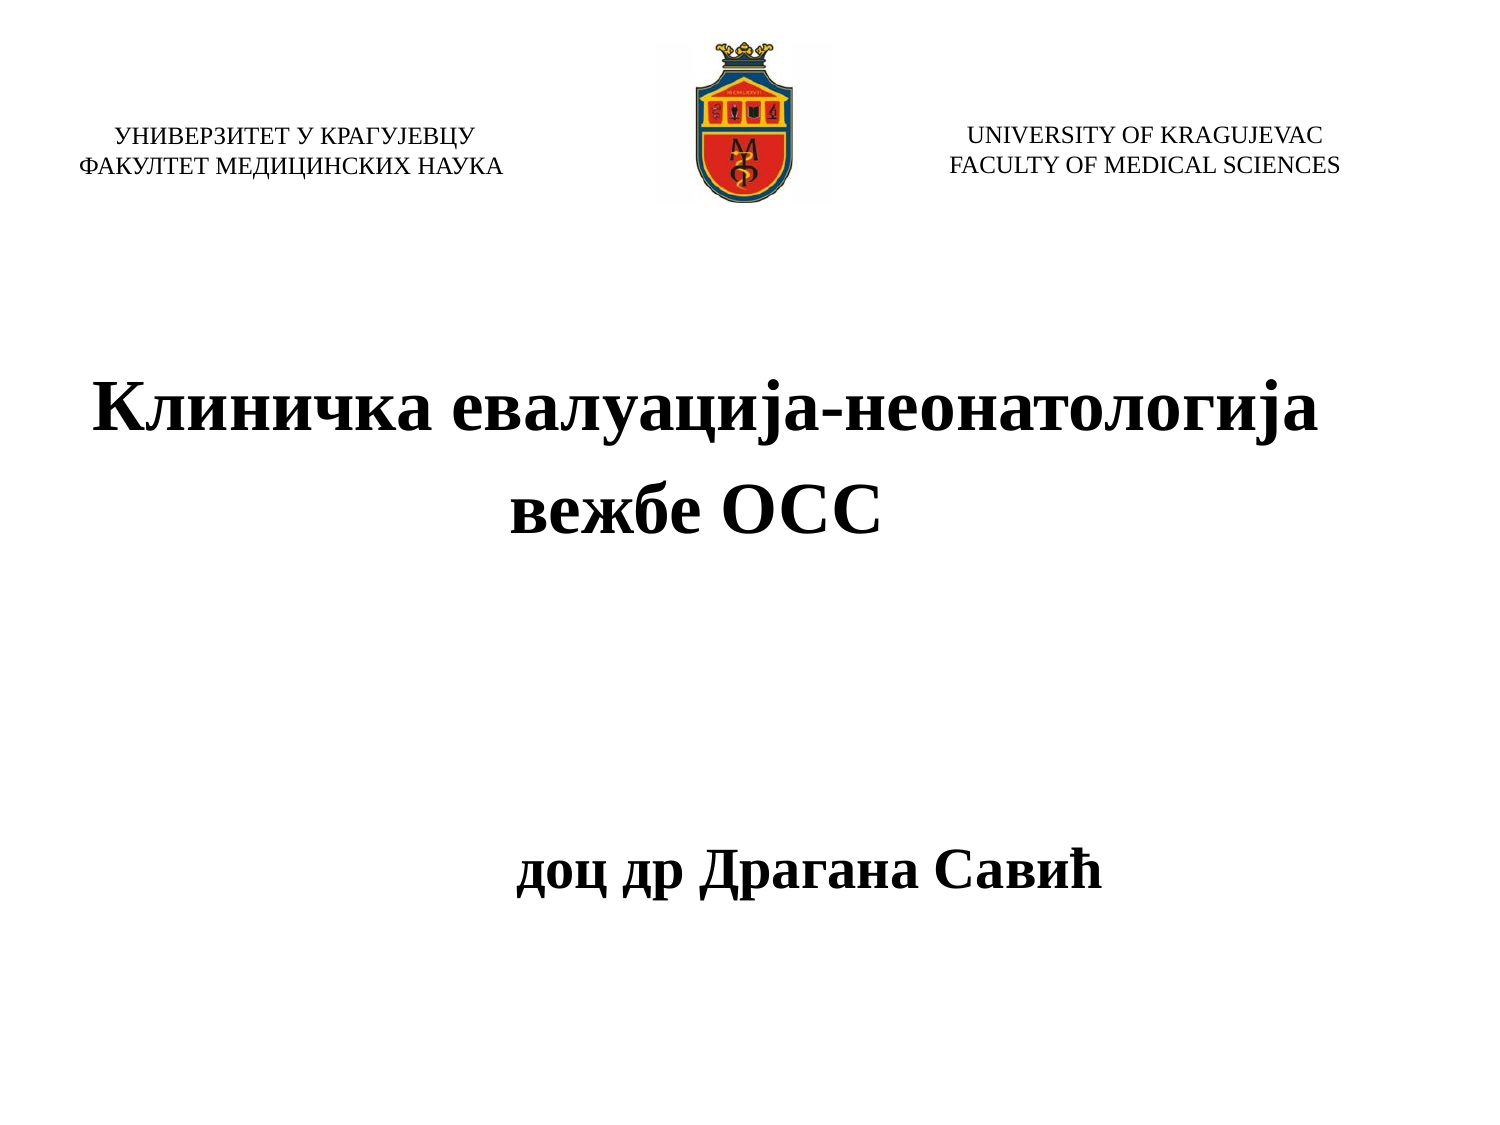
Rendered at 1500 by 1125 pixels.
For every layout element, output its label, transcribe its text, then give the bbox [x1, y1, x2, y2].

text_box УНИВЕРЗИТЕТ У КРАГУЈЕВЦУ ФАКУЛТЕТ МЕДИЦИНСКИХ НАУКА [2, 112, 588, 188]
picture [655, 42, 834, 203]
text_box UNIVERSITY OF KRAGUJEVAC FACULTY OF MEDICAL SCIENCES [906, 111, 1384, 186]
subtitle Клиничка евалуација-неонатологија вежбе ОСС [62, 350, 1350, 638]
text_box доц др Драгана Савић [490, 822, 1428, 941]
